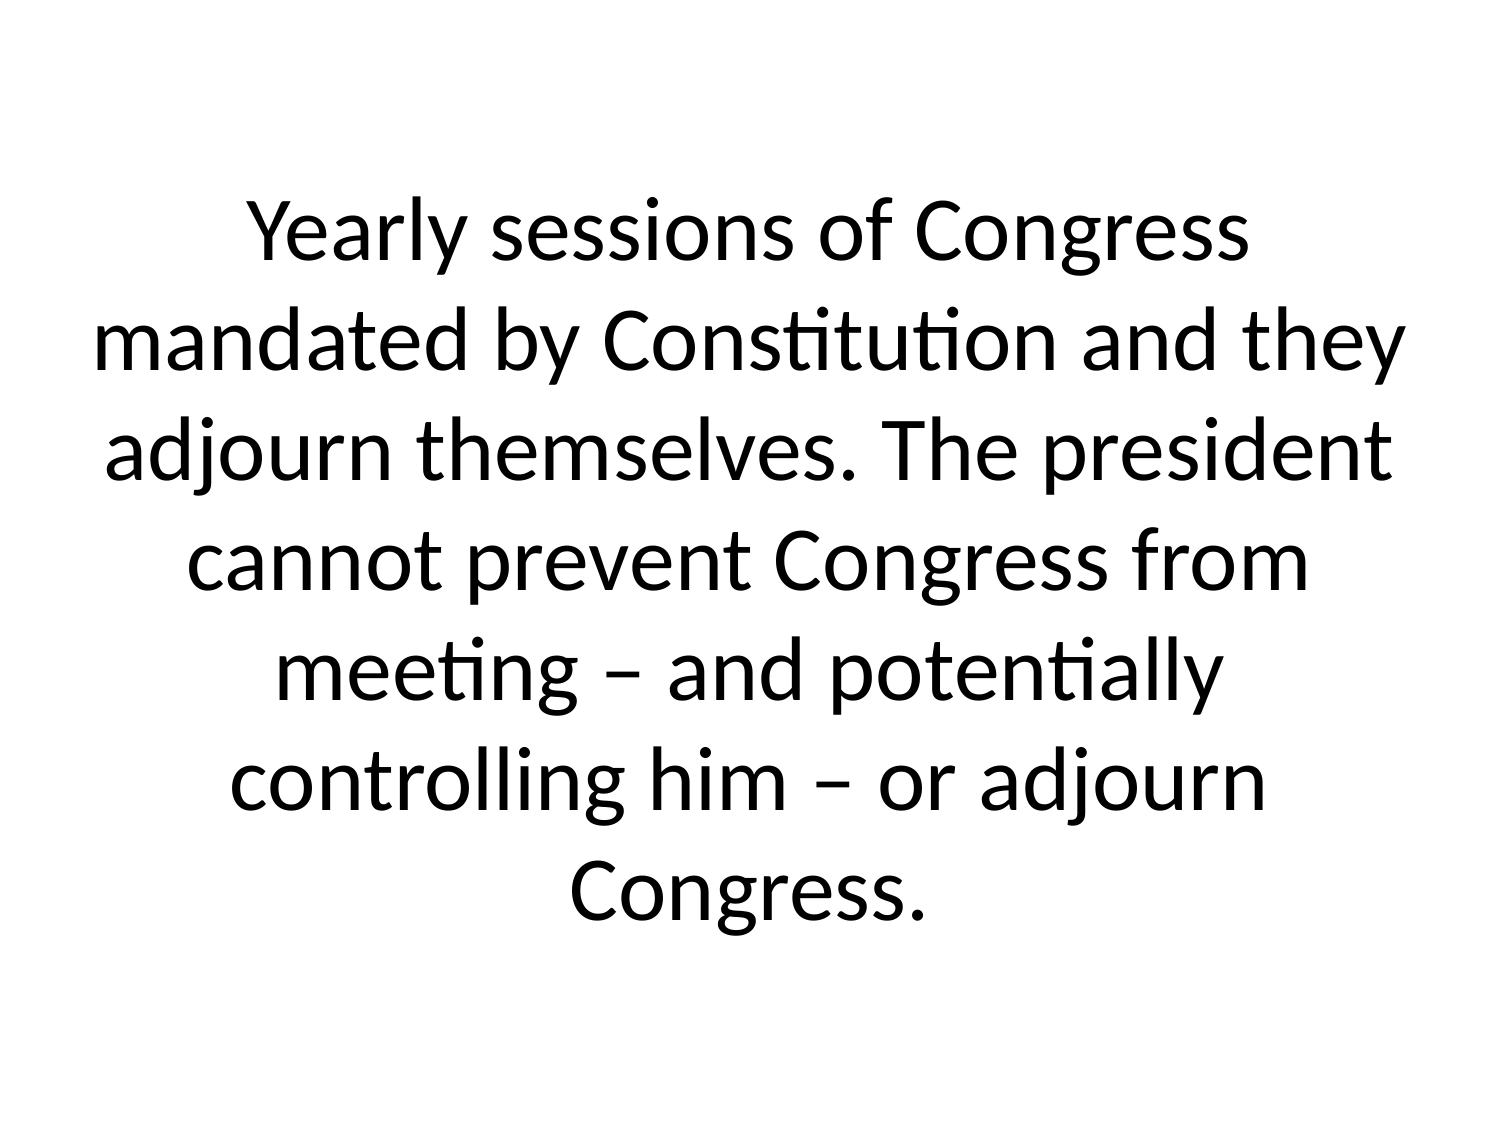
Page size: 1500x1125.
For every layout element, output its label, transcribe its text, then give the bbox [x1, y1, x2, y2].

title Yearly sessions of Congress mandated by Constitution and they adjourn themselves. The president cannot prevent Congress from meeting – and potentially controlling him – or adjourn Congress. [74, 44, 1426, 1063]
